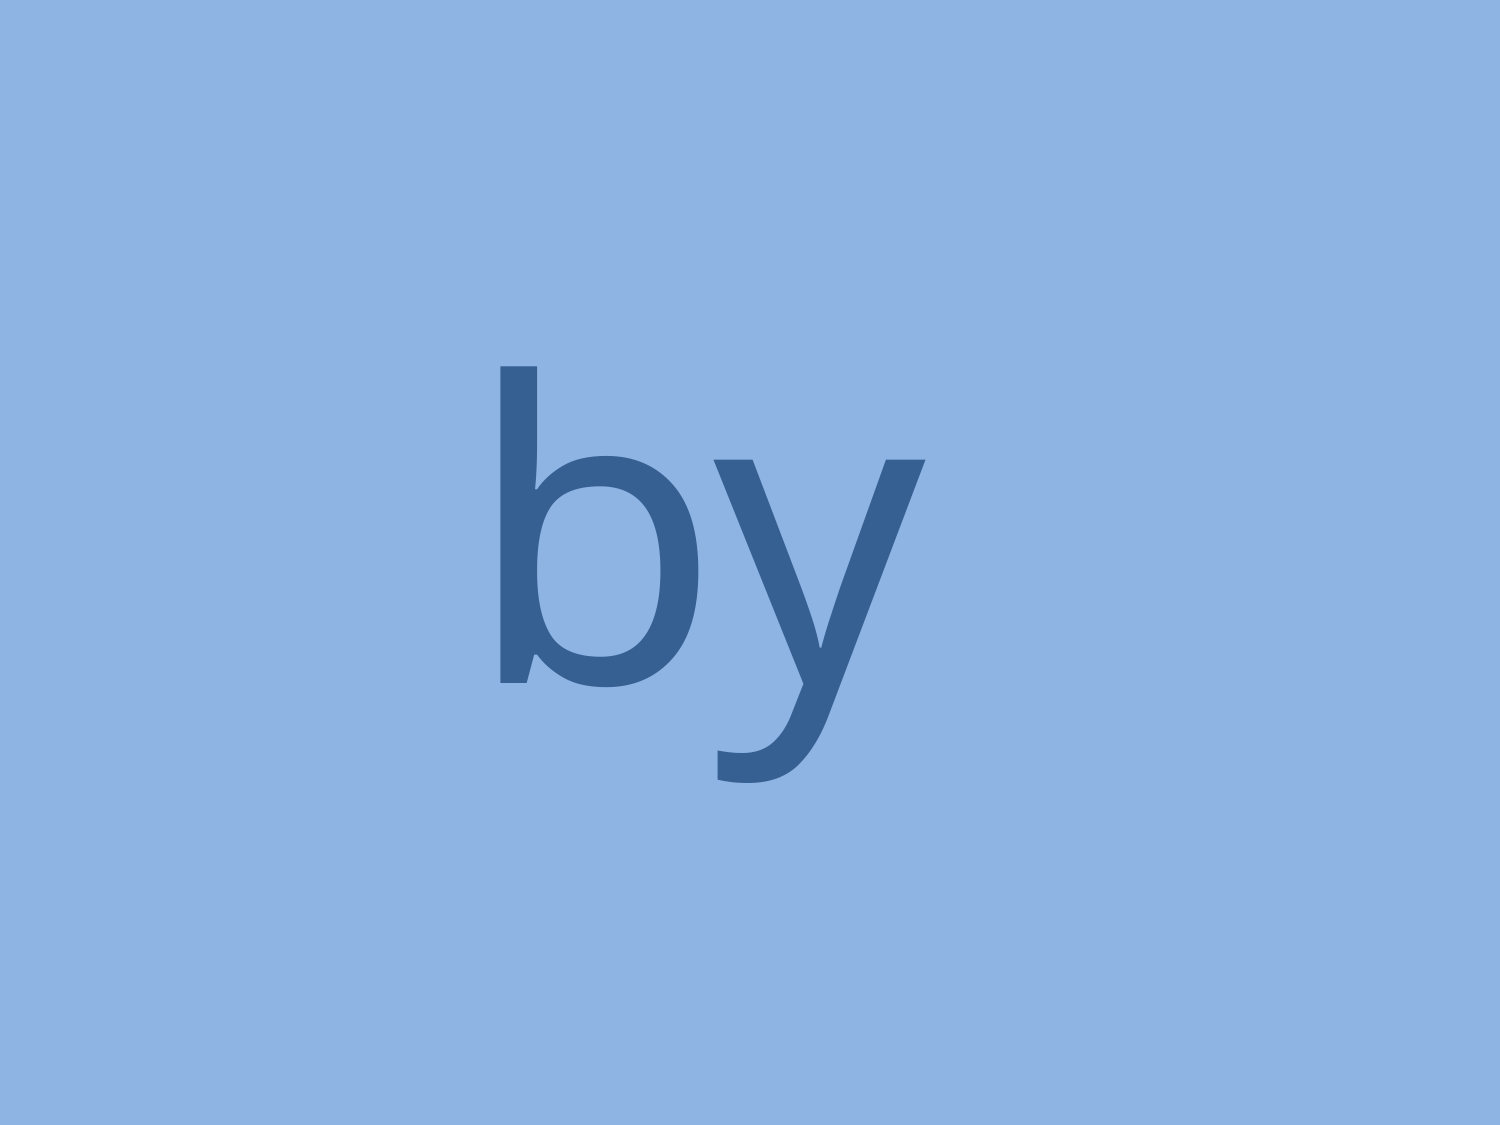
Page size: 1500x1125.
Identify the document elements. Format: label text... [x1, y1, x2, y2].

text_box by [41, 259, 1459, 775]
